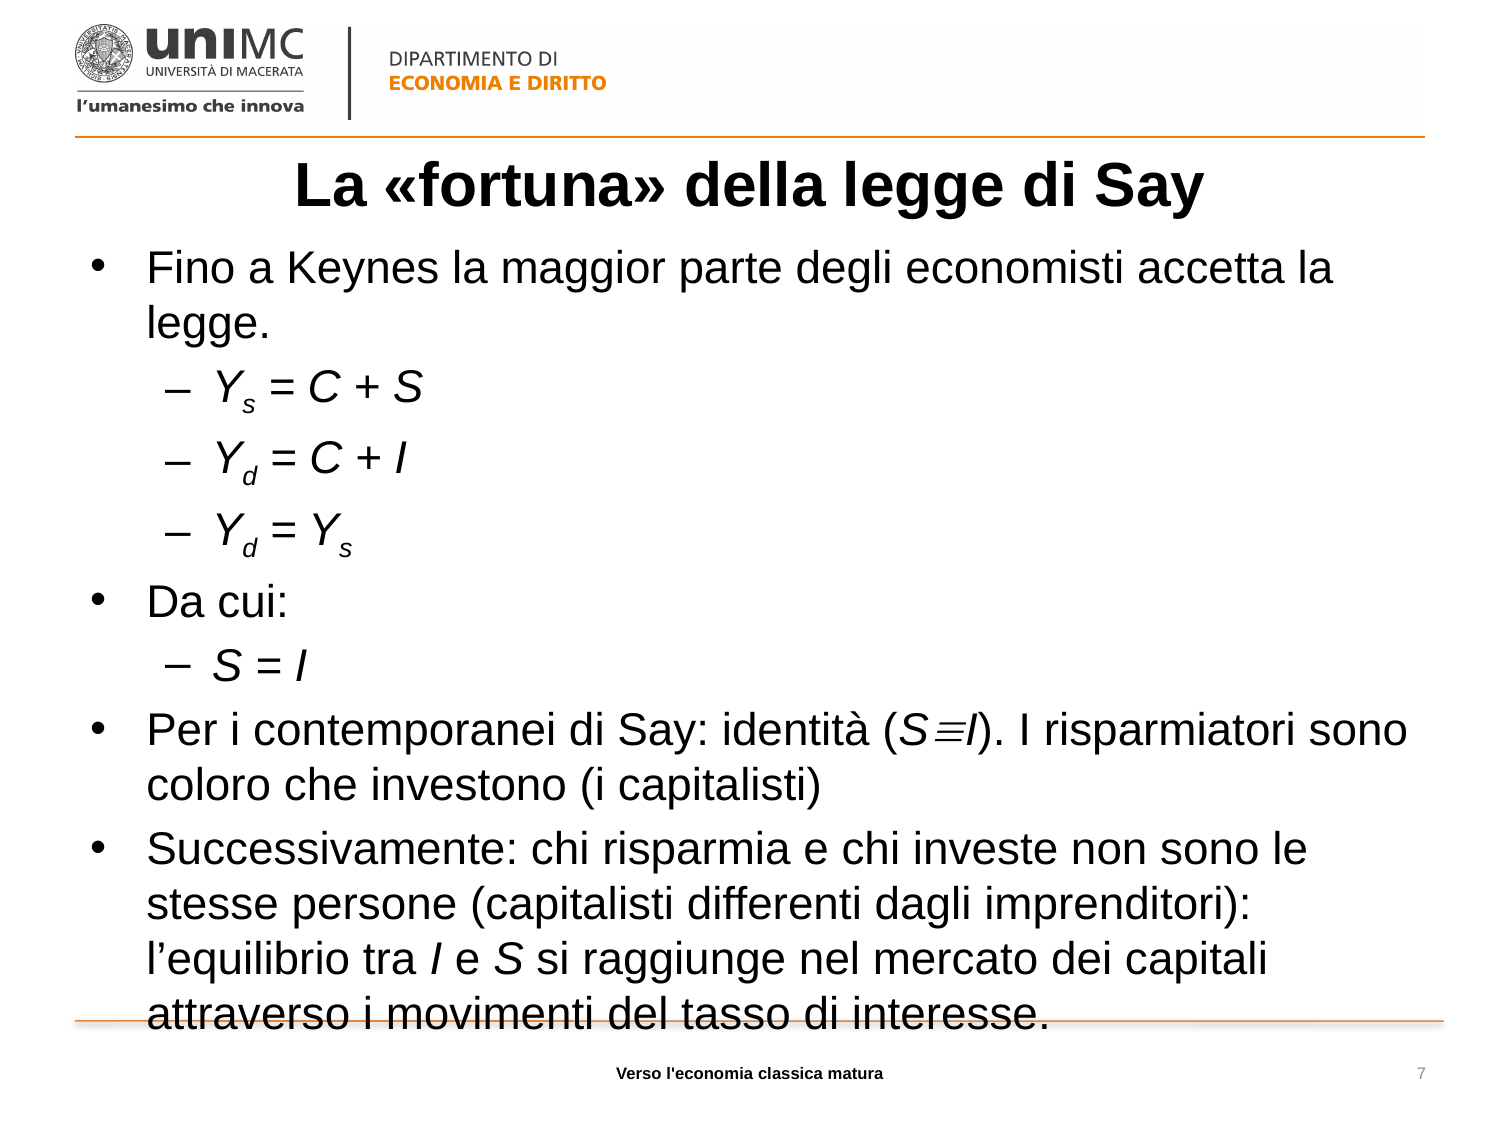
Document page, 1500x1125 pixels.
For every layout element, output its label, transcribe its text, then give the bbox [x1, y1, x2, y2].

footer Verso l'economia classica matura [512, 1042, 988, 1103]
title La «fortuna» della legge di Say [75, 135, 1425, 227]
slide_number 7 [1091, 1042, 1442, 1103]
picture [75, 24, 1425, 135]
list Fino a Keynes la maggior parte degli economisti accetta la legge. Ys = C + S Yd = C + I Yd = Ys Da cui: S = I Per i contemporanei di Say: identità (SI). I risparmiatori sono coloro che investono (i capitalisti) Successivamente: chi risparmia e chi investe non sono le stesse persone (capitalisti differenti dagli imprenditori): l’equilibrio tra I e S si raggiunge nel mercato dei capitali attraverso i movimenti del tasso di interesse. [75, 229, 1425, 973]
